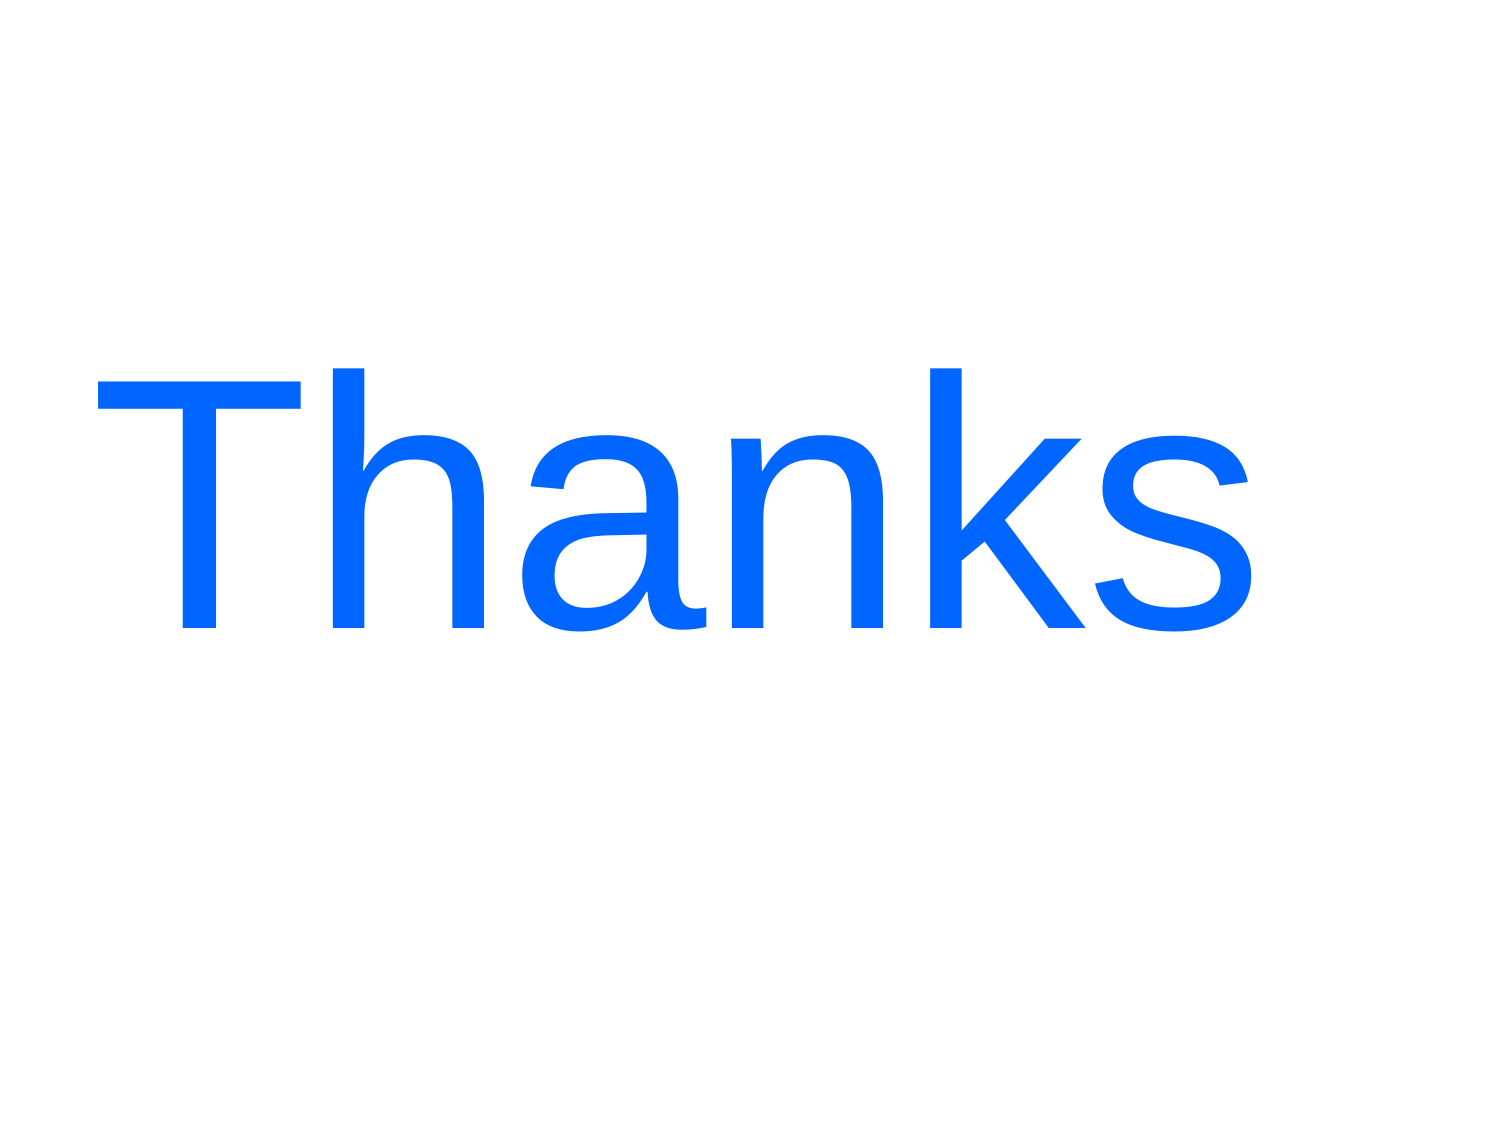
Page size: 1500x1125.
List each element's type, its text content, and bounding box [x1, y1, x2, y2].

list Thanks [74, 262, 1426, 1006]
